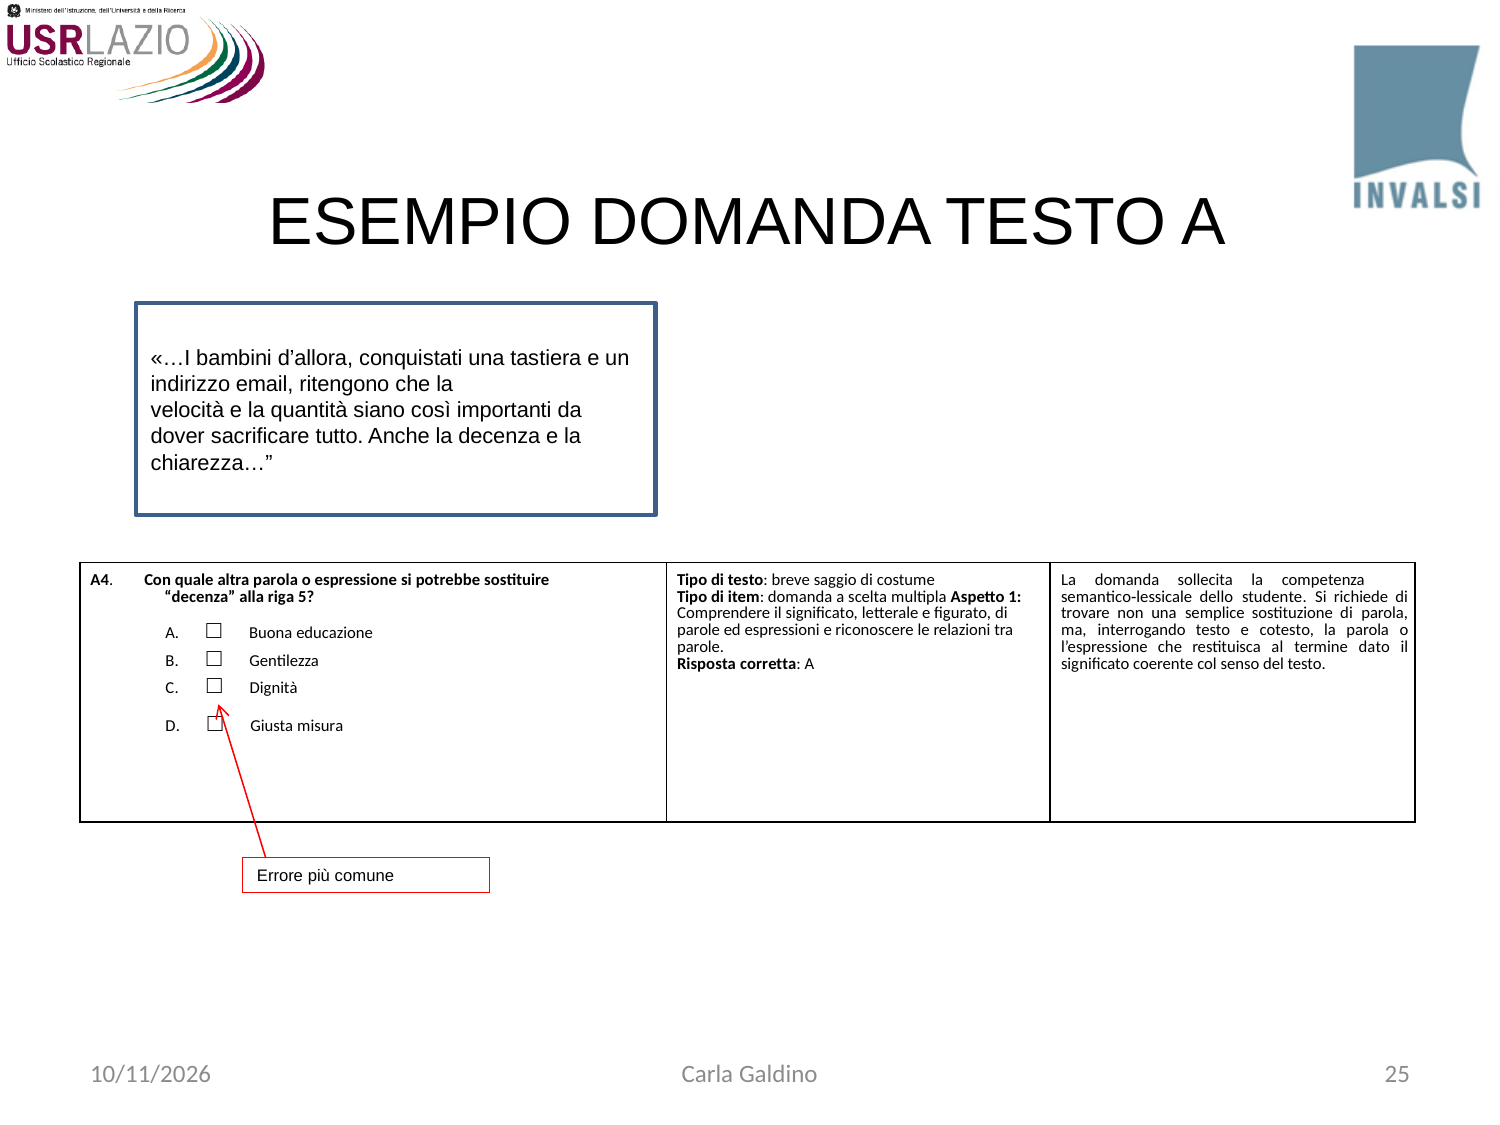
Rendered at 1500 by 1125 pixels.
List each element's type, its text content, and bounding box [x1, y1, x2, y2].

picture [1345, 30, 1500, 224]
table_header La domanda sollecita la competenza semantico‐lessicale dello studente. Si richiede di trovare non una semplice sostituzione di parola, ma, interrogando testo e cotesto, la parola o l’espressione che restituisca al termine dato il significato coerente col senso del testo. [1051, 563, 1414, 821]
title ESEMPIO DOMANDA TESTO A [171, 168, 1324, 268]
text_box Errore più comune [242, 857, 490, 893]
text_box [218, 703, 266, 858]
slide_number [75, 1042, 425, 1103]
table_header Tipo di testo: breve saggio di costume Tipo di item: domanda a scelta multipla Aspetto 1: Comprendere il significato, letterale e figurato, di parole ed espressioni e riconoscere le relazioni tra parole. Risposta corretta: A [667, 563, 1049, 821]
text_box «…I bambini d’allora, conquistati una tastiera e un indirizzo email, ritengono che la velocità e la quantità siano così importanti da dover sacrificare tutto. Anche la decenza e la chiarezza…” [134, 301, 658, 517]
slide_number 25 [1074, 1042, 1425, 1103]
footer Carla Galdino [512, 1042, 988, 1103]
table_header A4. Con quale altra parola o espressione si potrebbe sostituire “decenza” alla riga 5? A. □ Buona educazione B. □ Gentilezza C. □ Dignità D. □ Giusta misura [81, 563, 666, 821]
picture [0, 0, 267, 104]
